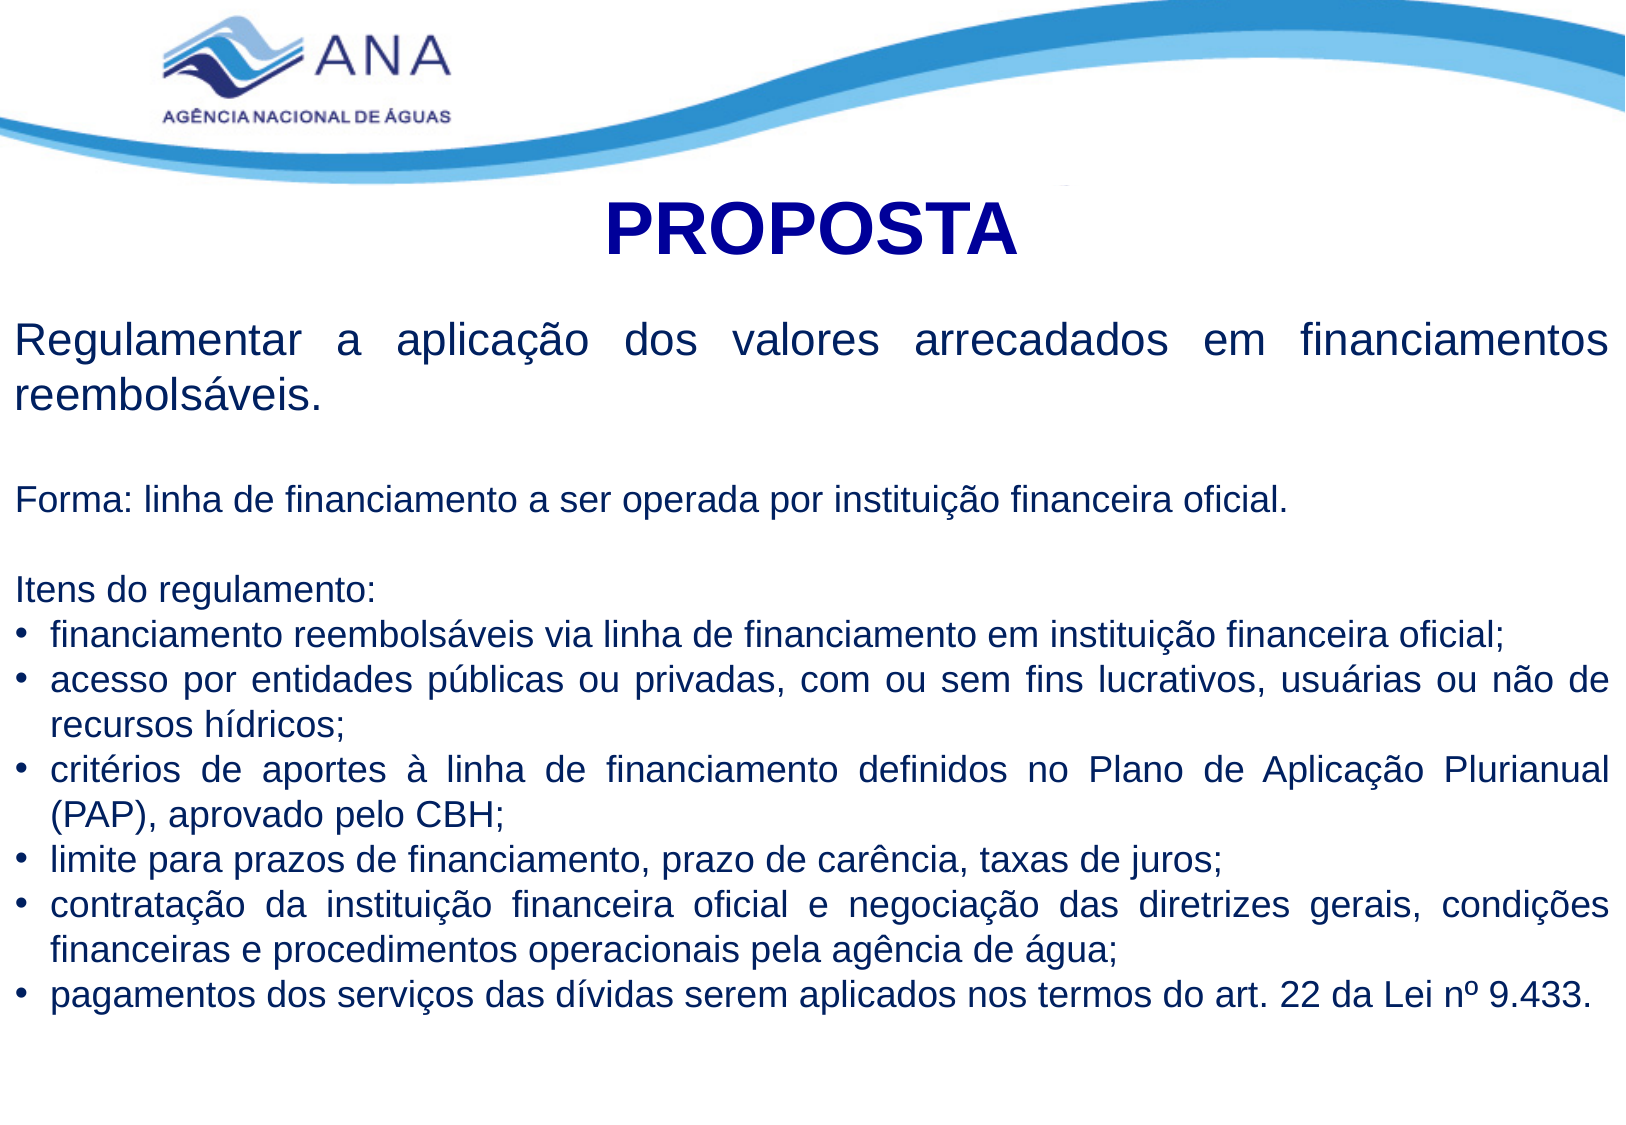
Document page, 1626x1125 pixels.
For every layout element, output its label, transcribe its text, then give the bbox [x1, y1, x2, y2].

text_box PROPOSTA [0, 172, 1625, 303]
text_box Regulamentar a aplicação dos valores arrecadados em financiamentos reembolsáveis. Forma: linha de financiamento a ser operada por instituição financeira oficial. Itens do regulamento: financiamento reembolsáveis via linha de financiamento em instituição financeira oficial; acesso por entidades públicas ou privadas, com ou sem fins lucrativos, usuárias ou não de recursos hídricos; critérios de aportes à linha de financiamento definidos no Plano de Aplicação Plurianual (PAP), aprovado pelo CBH; limite para prazos de financiamento, prazo de carência, taxas de juros; contratação da instituição financeira oficial e negociação das diretrizes gerais, condições financeiras e procedimentos operacionais pela agência de água; pagamentos dos serviços das dívidas serem aplicados nos termos do art. 22 da Lei nº 9.433. [0, 303, 1625, 1125]
picture [0, 0, 1625, 172]
